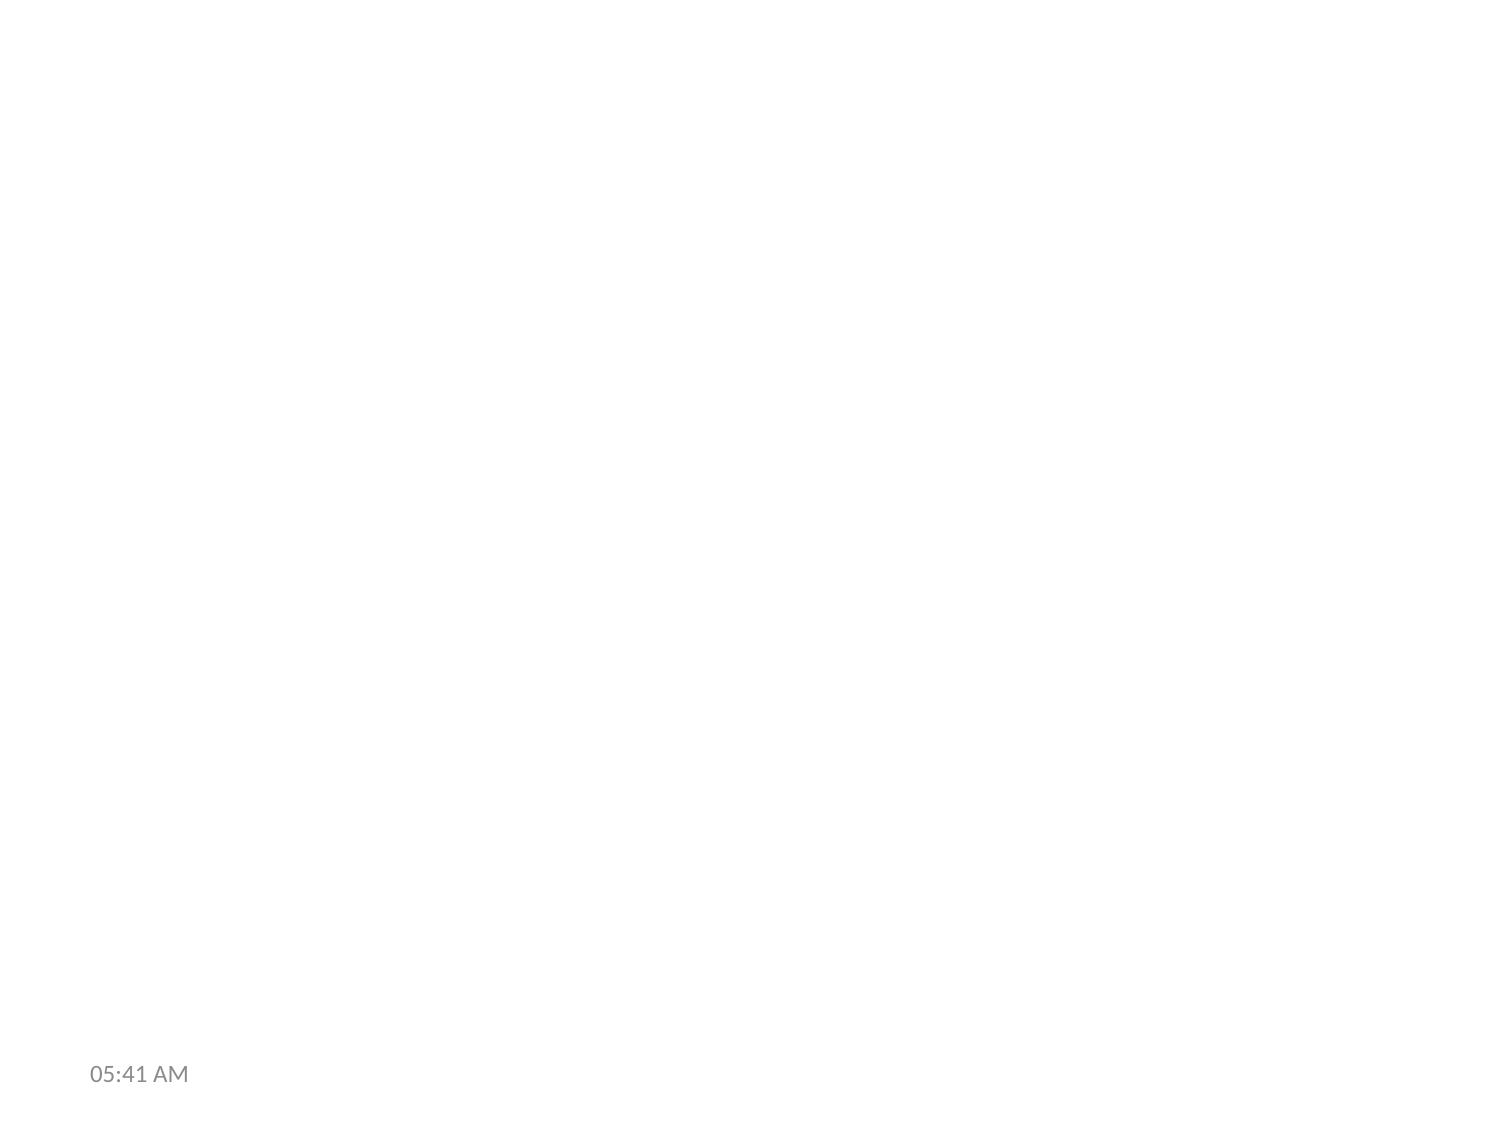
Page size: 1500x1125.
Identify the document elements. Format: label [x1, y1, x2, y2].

slide_number [75, 1042, 425, 1103]
